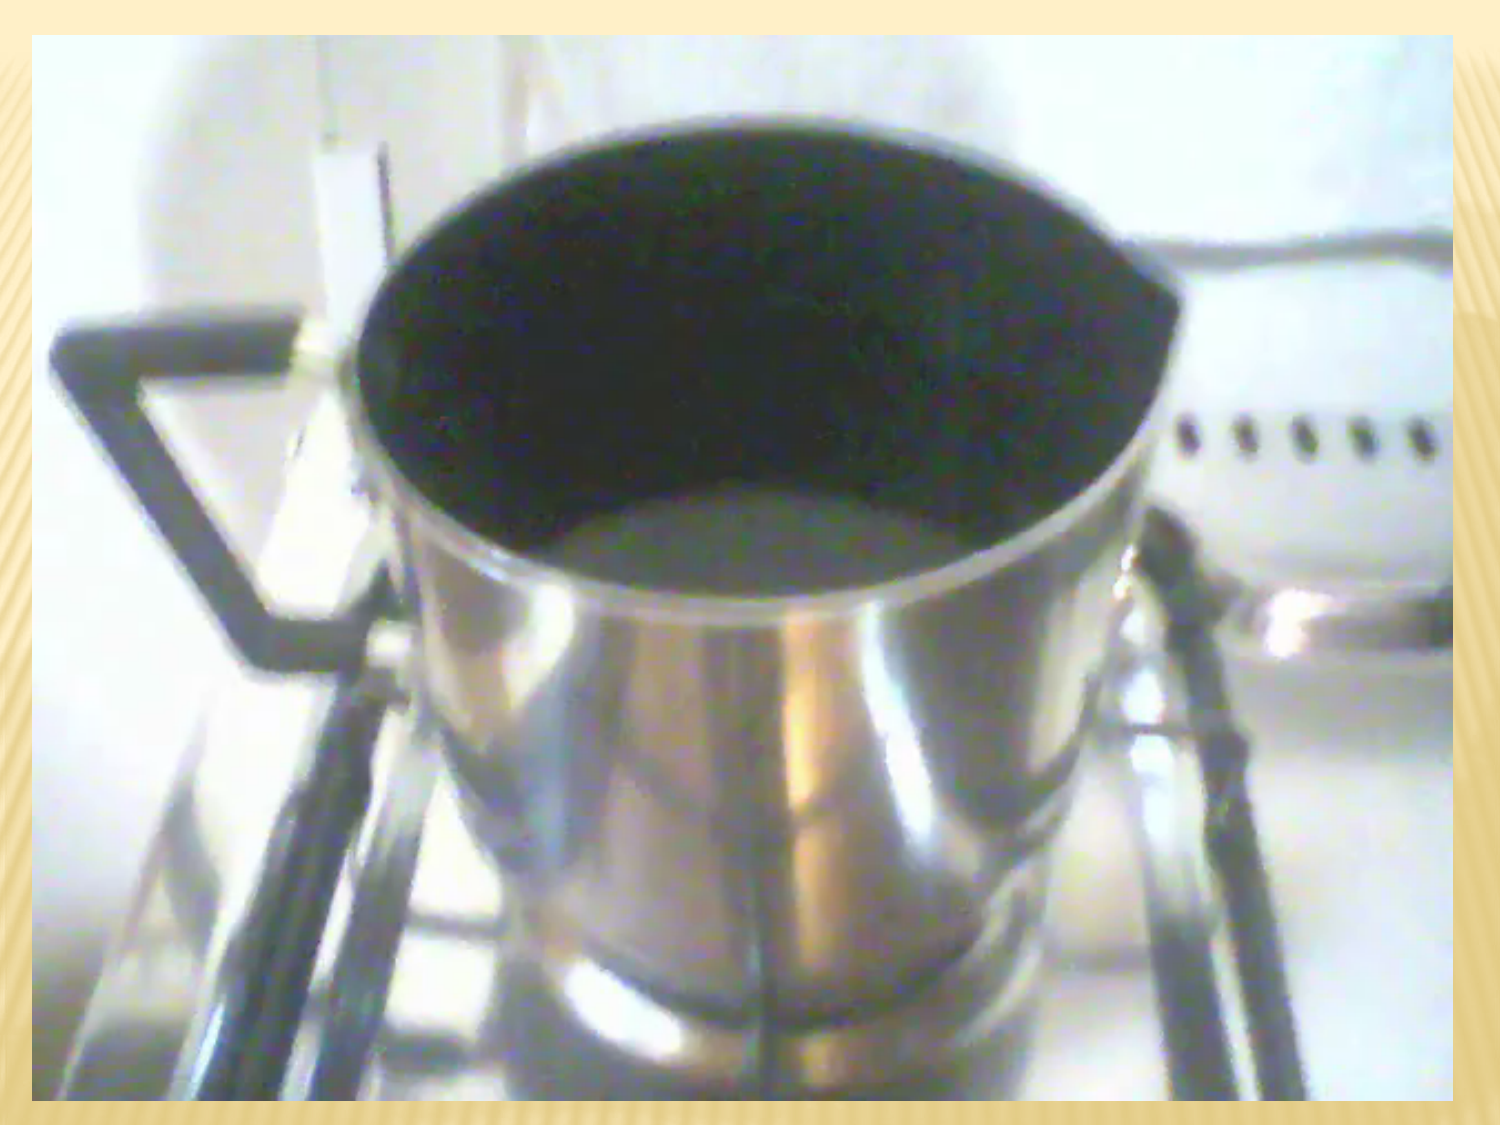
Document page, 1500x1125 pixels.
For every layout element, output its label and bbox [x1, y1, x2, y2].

text_box [30, 34, 1454, 1102]
